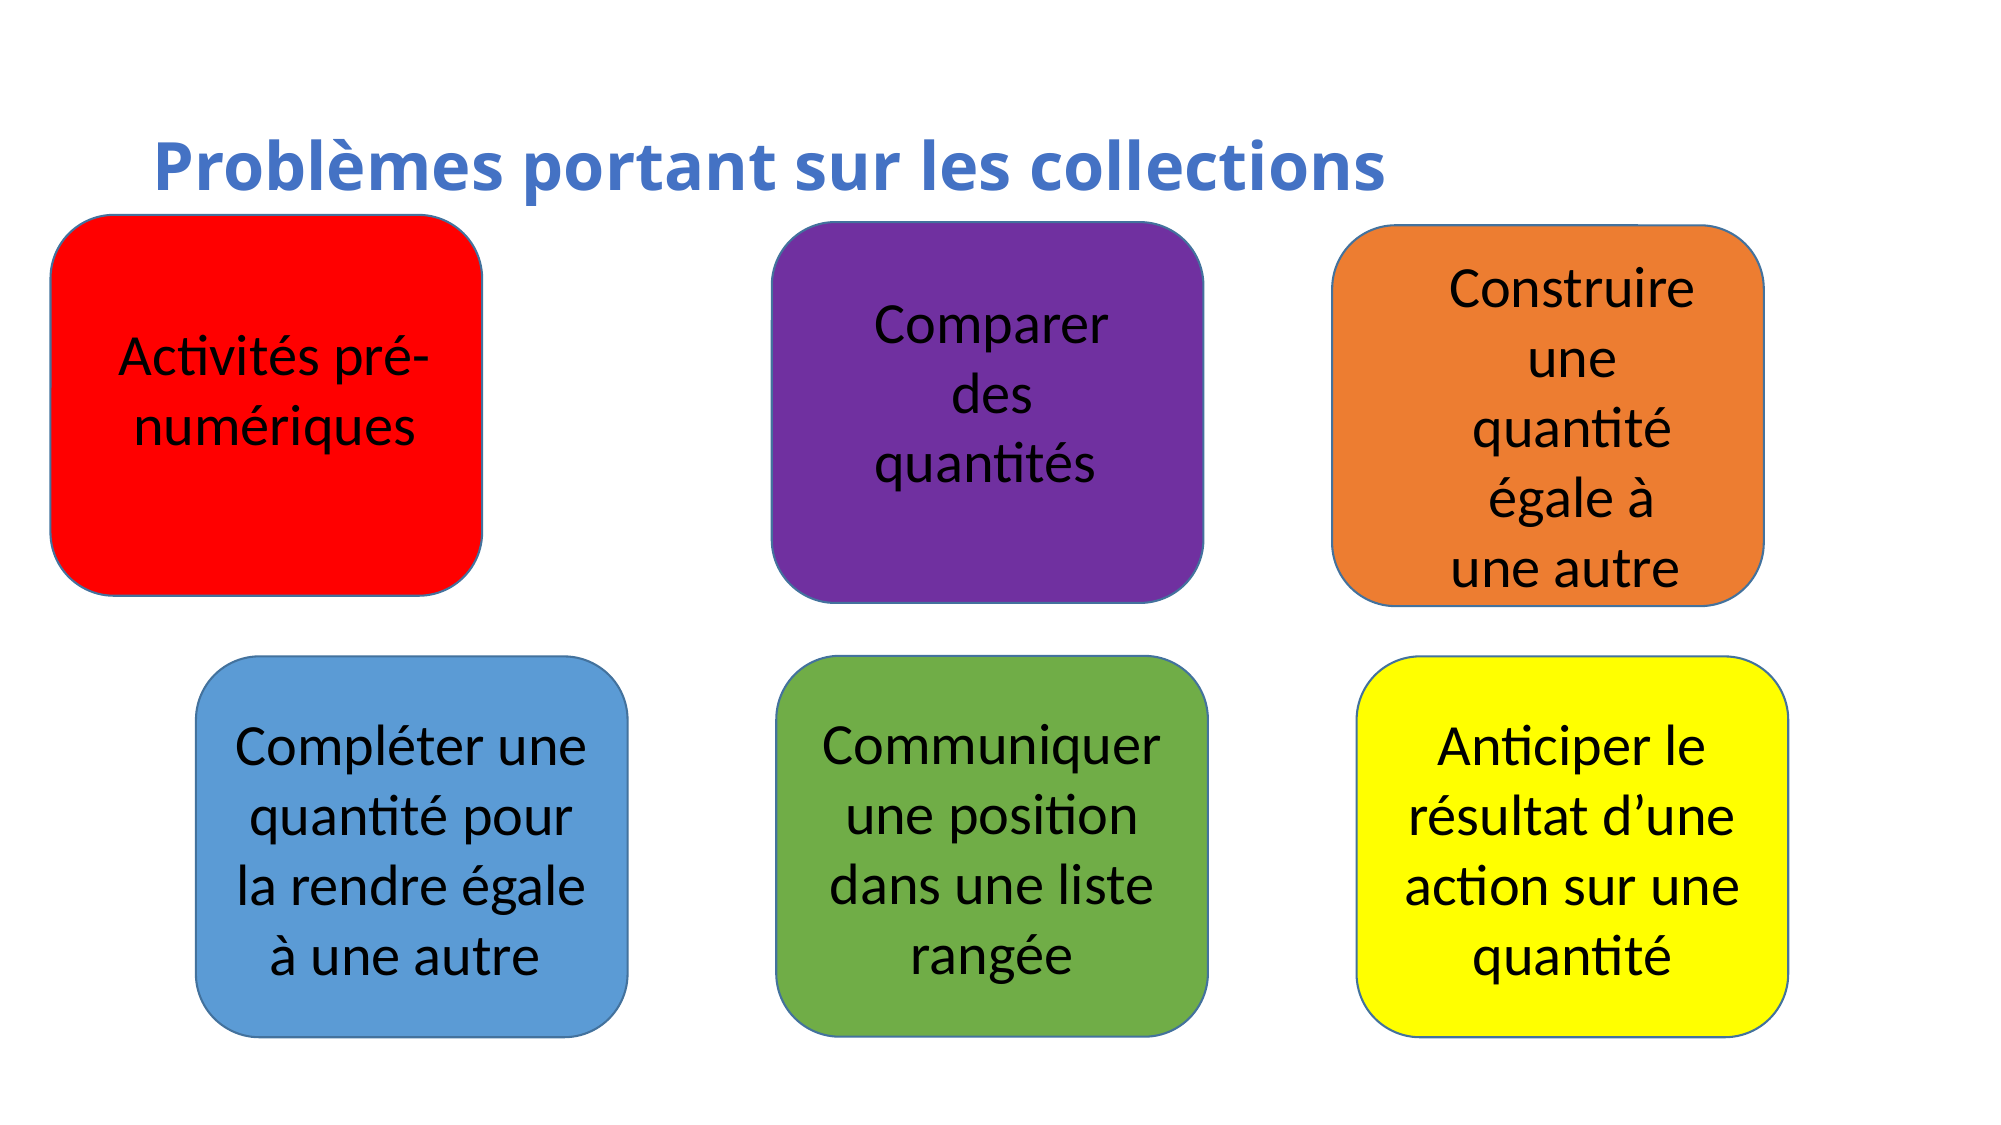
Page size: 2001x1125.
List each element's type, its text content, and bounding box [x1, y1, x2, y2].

text_box Anticiper le résultat d’une action sur une quantité [1355, 655, 1790, 1039]
text_box Communiquer une position dans une liste rangée [775, 654, 1209, 1038]
text_box [770, 221, 1205, 604]
text_box Comparer des quantités [835, 277, 1149, 547]
text_box Construire une quantité égale à une autre [1427, 241, 1718, 652]
text_box Compléter une quantité pour la rendre égale à une autre [194, 655, 629, 1039]
text_box Activités pré-numériques [98, 310, 451, 465]
text_box [1331, 224, 1765, 608]
text_box [49, 213, 484, 597]
title Problèmes portant sur les collections [137, 59, 1863, 278]
